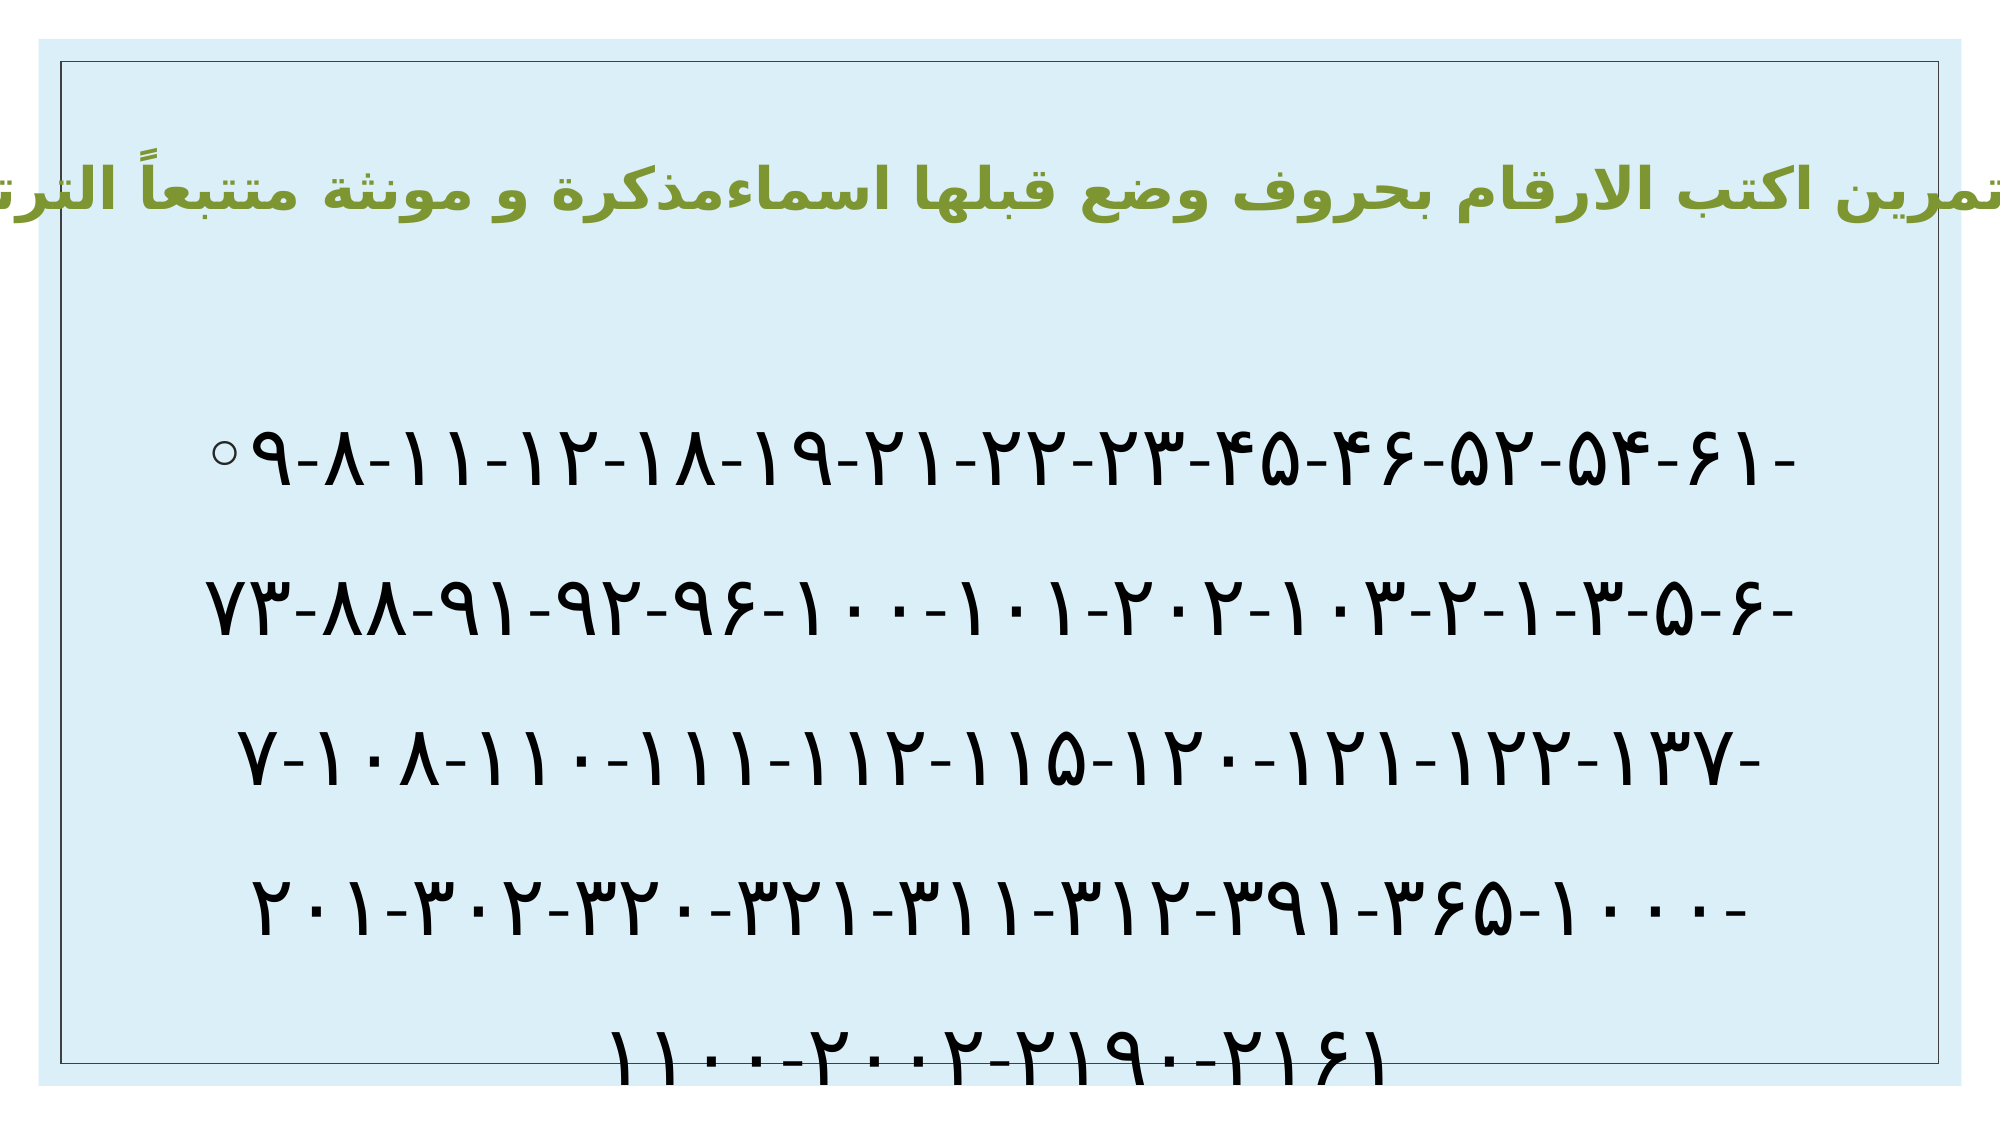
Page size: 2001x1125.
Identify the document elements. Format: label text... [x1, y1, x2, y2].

list ۹-۸-۱۱-۱۲-۱۸-۱۹-۲۱-۲۲-۲۳-۴۵-۴۶-۵۲-۵۴-۶۱-۷۳-۸۸-۹۱-۹۲-۹۶-۱۰۰-۱۰۱-۲۰۲-۱۰۳-۲-۱-۳-۵-۶-۷-۱۰۸-۱۱۰-۱۱۱-۱۱۲-۱۱۵-۱۲۰-۱۲۱-۱۲۲-۱۳۷-۲۰۱-۳۰۲-۳۲۰-۳۲۱-۳۱۱-۳۱۲-۳۹۱-۳۶۵-۱۰۰۰-۱۱۰۰-۲۰۰۲-۲۱۹۰-۲۱۶۱ [174, 345, 1825, 990]
text_box تمرین اکتب الارقام بحروف وضع قبلها اسماءمذکرة و مونثة متتبعاً الترتیب: [0, 138, 2000, 229]
